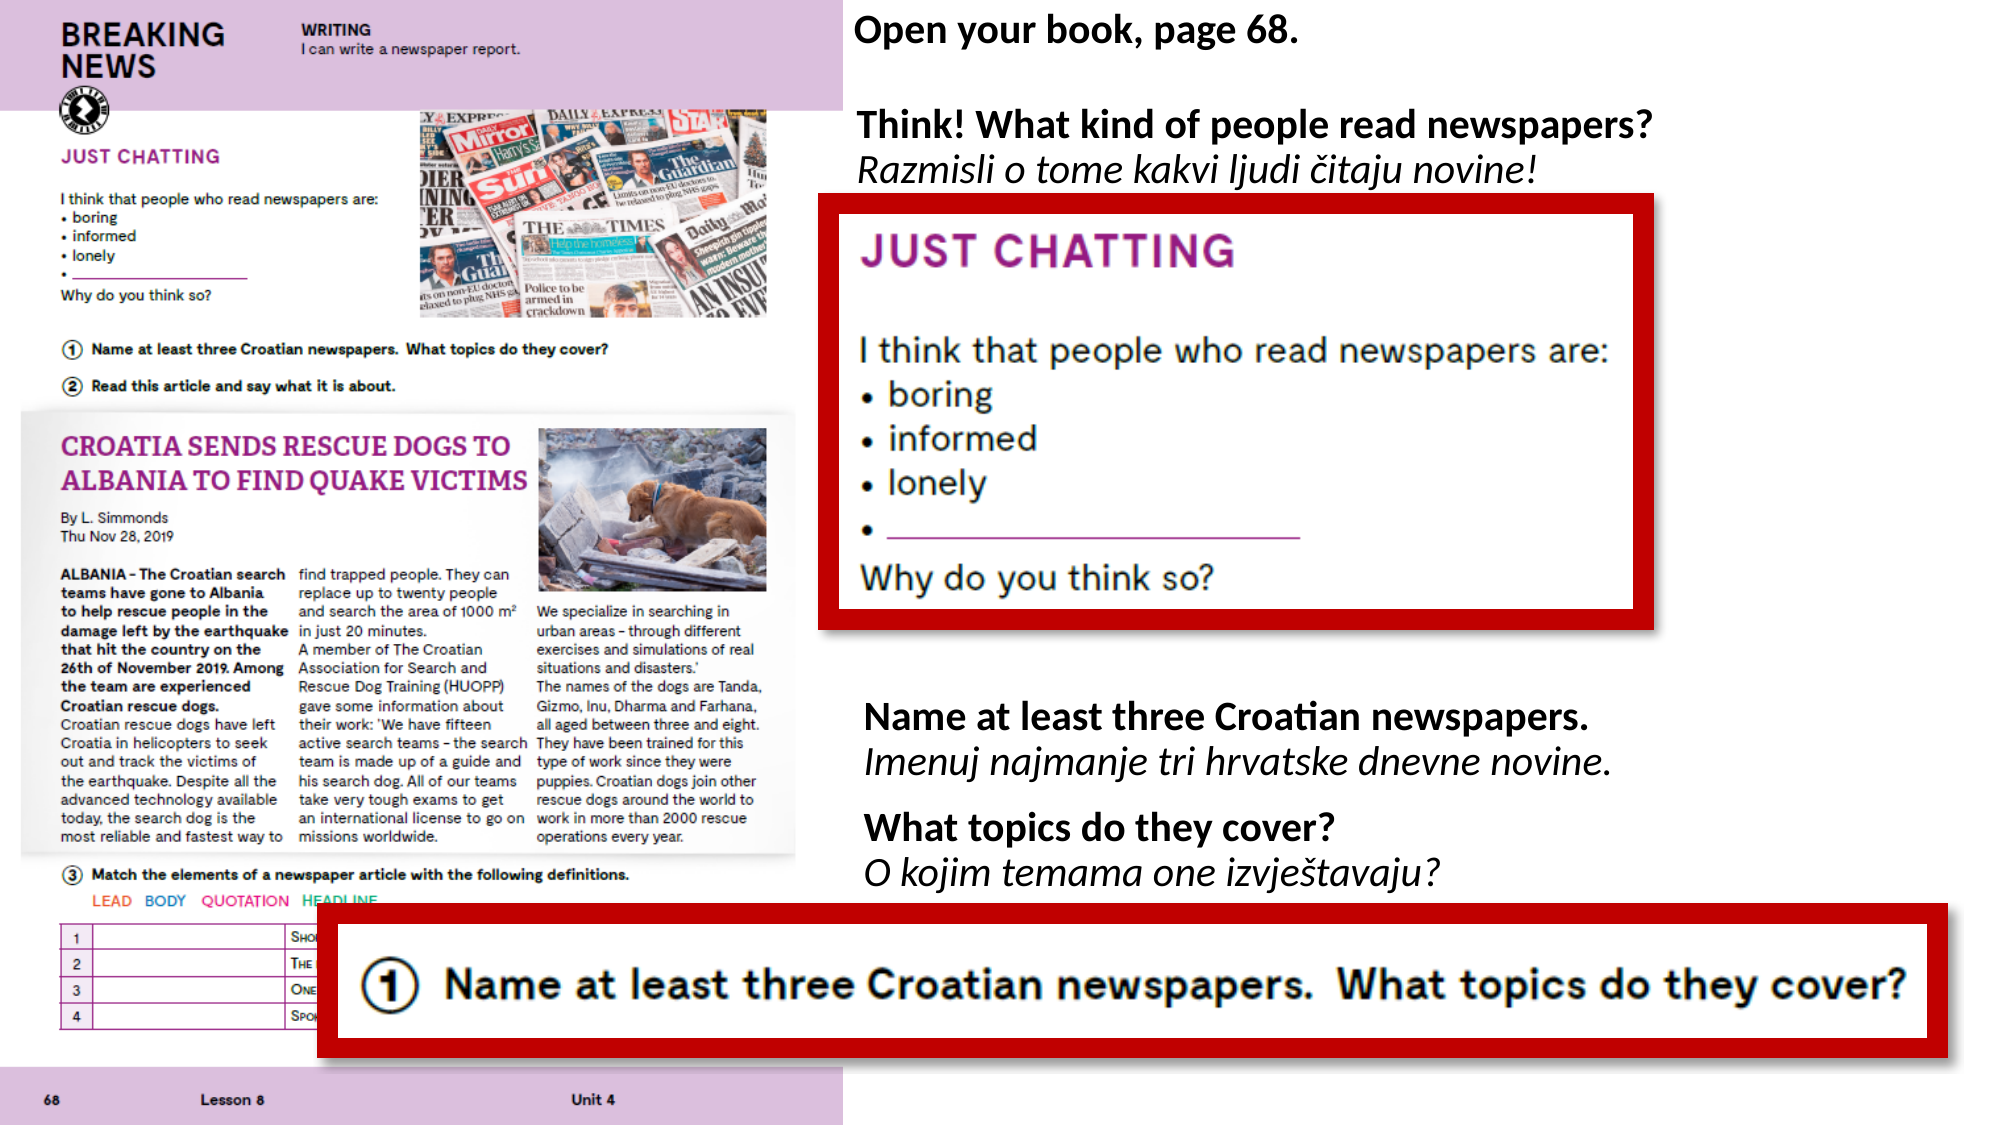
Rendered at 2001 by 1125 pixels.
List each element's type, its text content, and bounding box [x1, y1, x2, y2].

text_box Name at least three Croatian newspapers. Imenuj najmanje tri hrvatske dnevne novine. What topics do they cover? O kojim temama one izvještavaju? [848, 687, 1983, 1125]
text_box Open your book, page 68. [843, 0, 1928, 95]
text_box Think! What kind of people read newspapers? Razmisli o tome kakvi ljudi čitaju novine! [843, 95, 1942, 588]
picture [0, 0, 1928, 1125]
